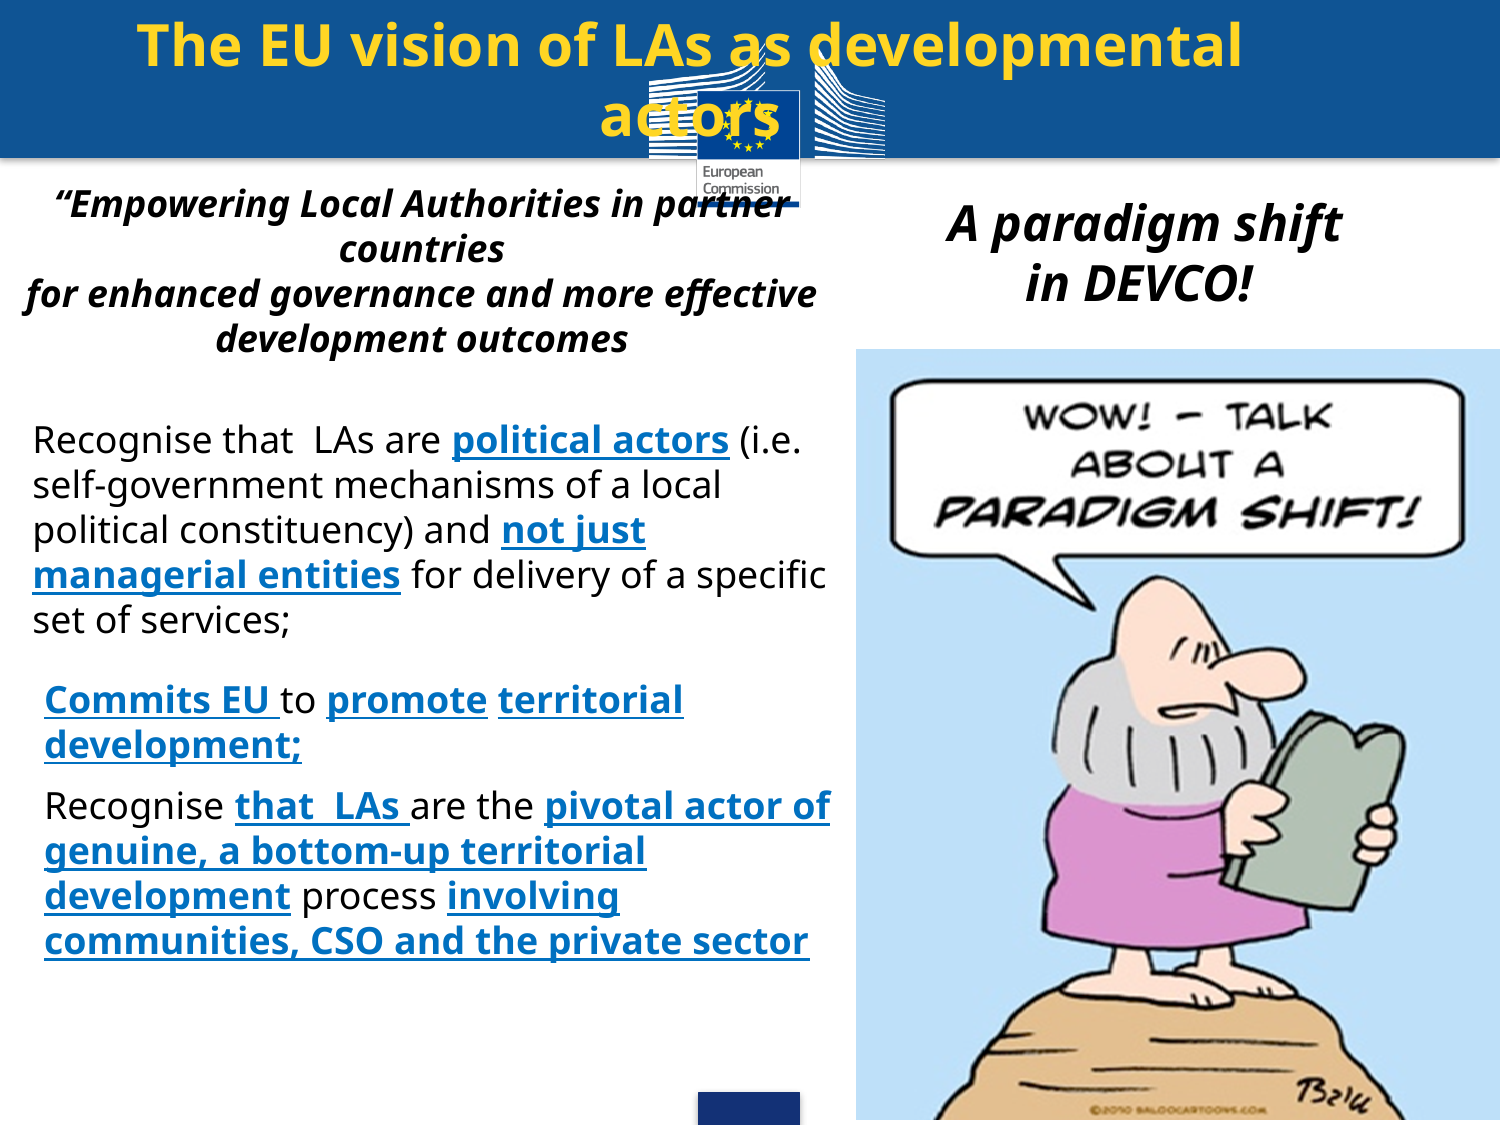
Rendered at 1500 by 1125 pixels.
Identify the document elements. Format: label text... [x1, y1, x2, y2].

text_box “Empowering Local Authorities in partner countries for enhanced governance and more effective development outcomes [0, 172, 845, 368]
text_box Commits EU to promote territorial development; [29, 668, 850, 774]
picture [649, 156, 885, 208]
text_box Recognise that LAs are political actors (i.e. self-government mechanisms of a local political constituency) and not just managerial entities for delivery of a specific set of services; [17, 408, 850, 649]
text_box Recognise that LAs are the pivotal actor of genuine, a bottom-up territorial development process involving communities, CSO and the private sector [29, 775, 850, 970]
text_box The EU vision of LAs as developmental actors [29, 0, 1353, 156]
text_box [855, 184, 1500, 1120]
